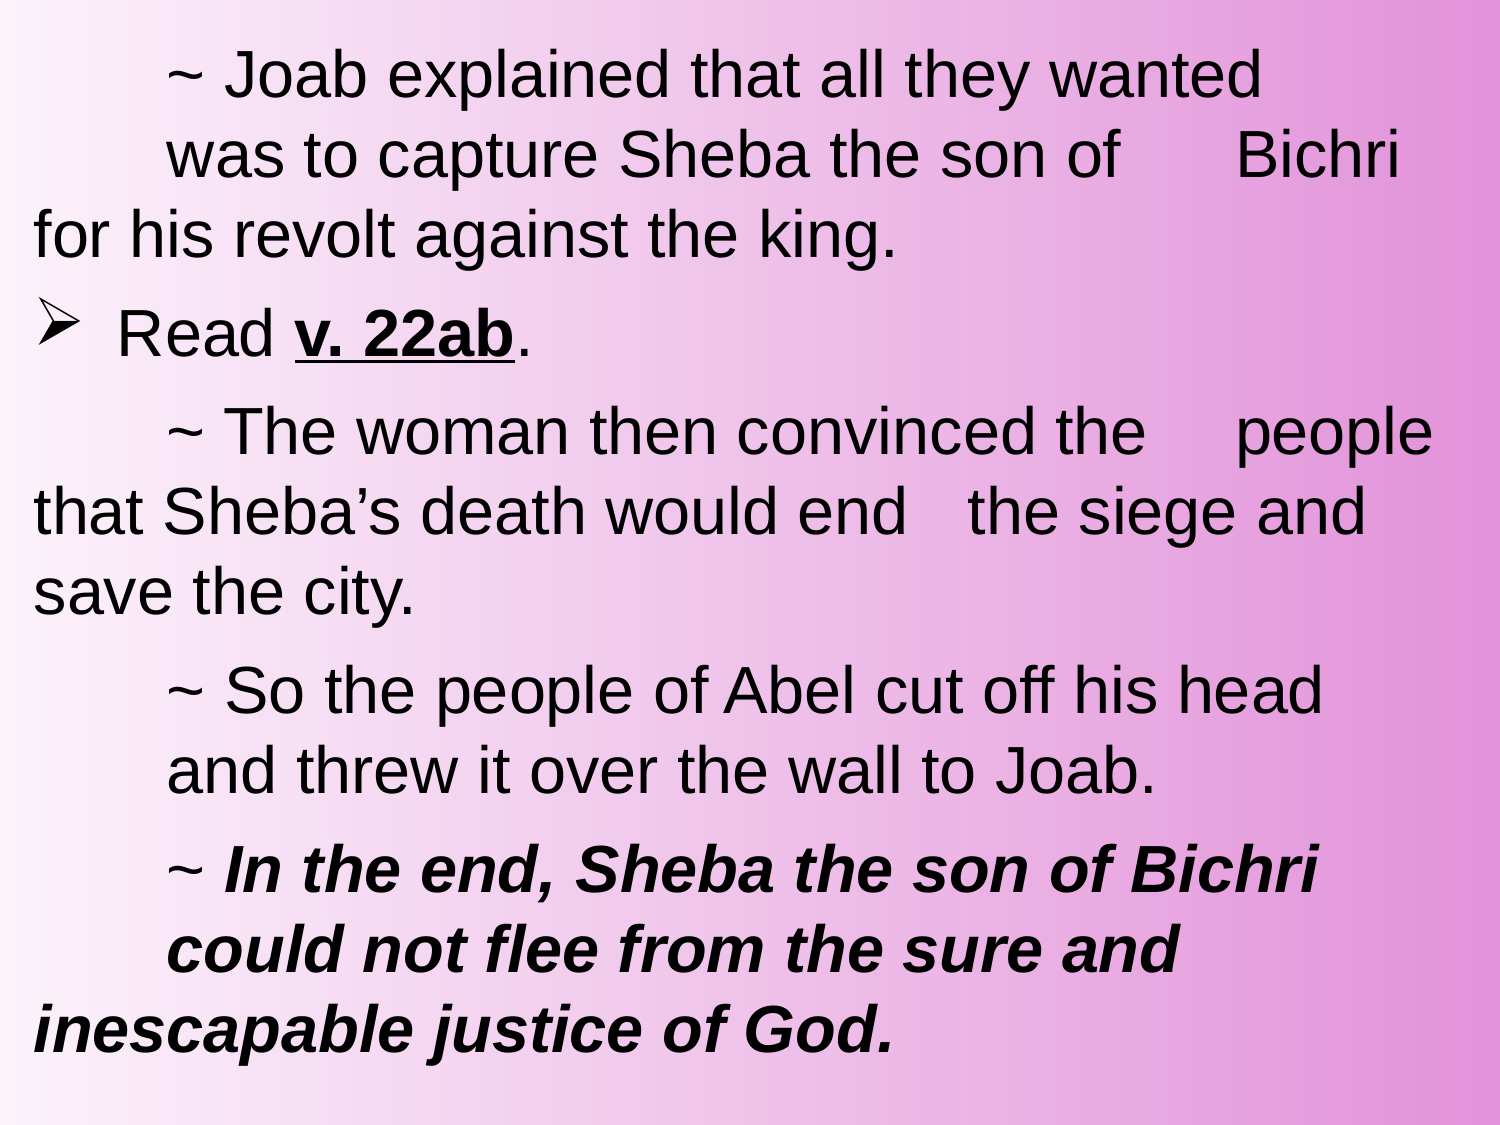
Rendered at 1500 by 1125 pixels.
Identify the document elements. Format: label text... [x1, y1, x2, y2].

subtitle ~ Joab explained that all they wanted was to capture Sheba the son of Bichri for his revolt against the king. Read v. 22ab. ~ The woman then convinced the people that Sheba’s death would end the siege and save the city. ~ So the people of Abel cut off his head and threw it over the wall to Joab. ~ In the end, Sheba the son of Bichri could not flee from the sure and inescapable justice of God. [18, 23, 1482, 1106]
